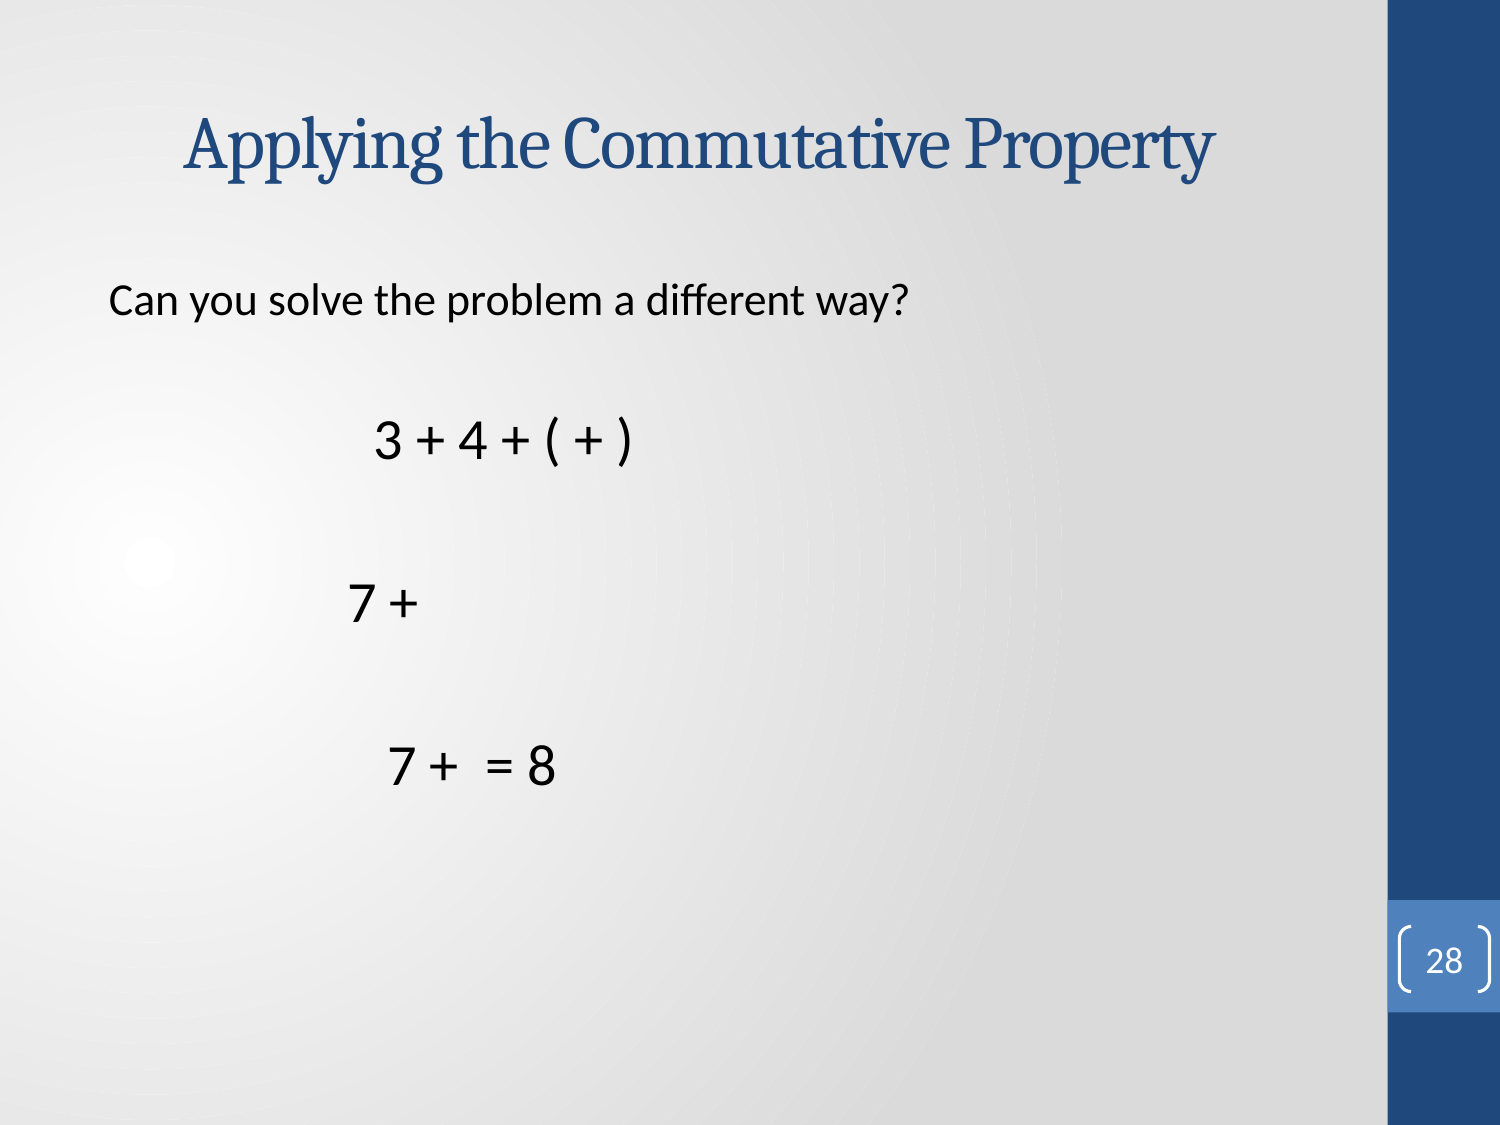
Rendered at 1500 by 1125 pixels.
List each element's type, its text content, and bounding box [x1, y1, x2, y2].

title Applying the Commutative Property [75, 45, 1325, 233]
slide_number 28 [1397, 924, 1492, 994]
